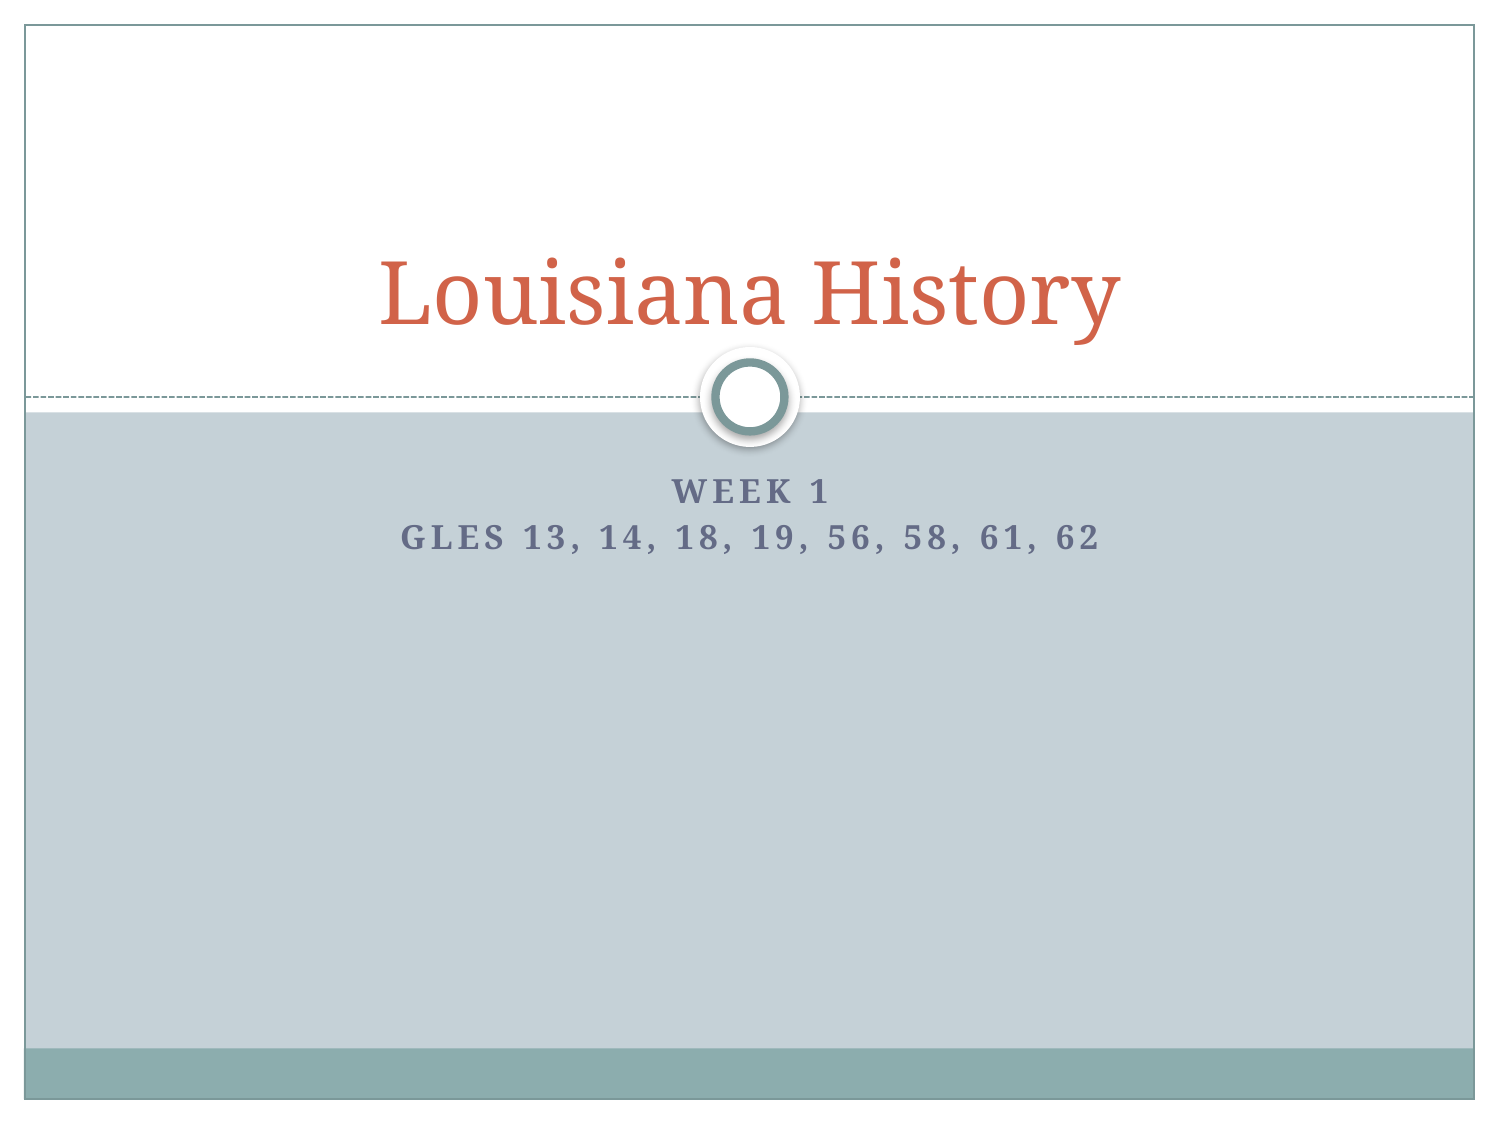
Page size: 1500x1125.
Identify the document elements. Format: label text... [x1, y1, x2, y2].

subtitle Week 1 GLEs 13, 14, 18, 19, 56, 58, 61, 62 [225, 462, 1275, 750]
title Louisiana History [112, 62, 1388, 350]
